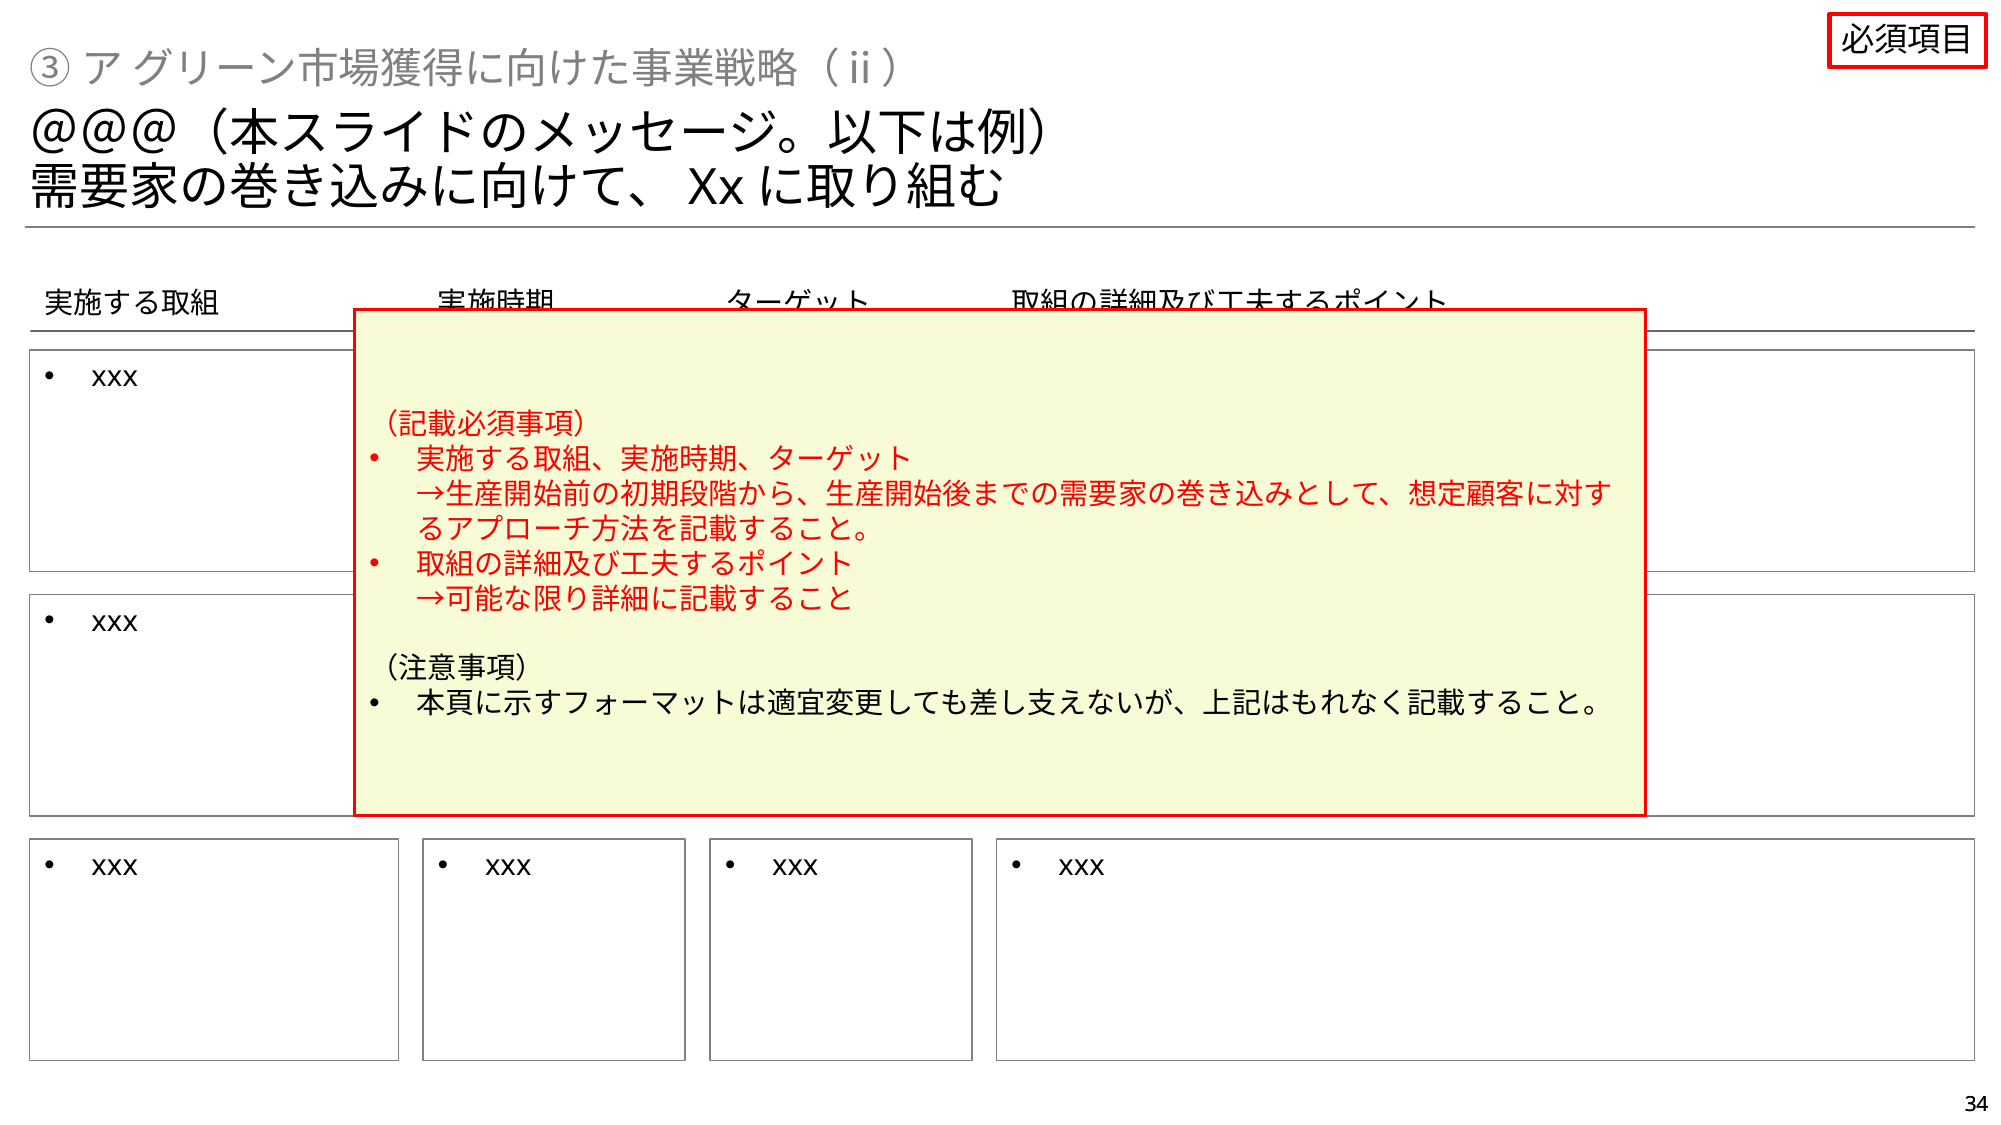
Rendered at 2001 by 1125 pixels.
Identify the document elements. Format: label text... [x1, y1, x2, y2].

text_box xxx [709, 837, 974, 1062]
text_box xxx [995, 593, 1976, 818]
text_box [422, 271, 686, 332]
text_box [709, 271, 973, 332]
text_box xxx [1647, 349, 1976, 573]
text_box xxx [28, 593, 400, 818]
text_box ＠＠＠（本スライドのメッセージ。以下は例） 需要家の巻き込みに向けて、Xxに取り組む [29, 107, 1875, 216]
text_box 必須項目 [1829, 13, 1986, 68]
text_box （記載必須事項） 実施する取組、実施時期、ターゲット →生産開始前の初期段階から、生産開始後までの需要家の巻き込みとして、想定顧客に対するアプローチ方法を記載すること。 取組の詳細及び工夫するポイント →可能な限り詳細に記載すること （注意事項） 本頁に示すフォーマットは適宜変更しても差し支えないが、上記はもれなく記載すること。 [353, 308, 1647, 817]
text_box xxx [421, 837, 686, 1062]
text_box xxx [28, 837, 400, 1062]
text_box xxx [28, 349, 353, 573]
text_box xxx [995, 837, 1976, 1062]
text_box ③ア グリーン市場獲得に向けた事業戦略（ⅱ） [29, 47, 1802, 94]
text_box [995, 271, 1975, 332]
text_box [28, 271, 400, 332]
